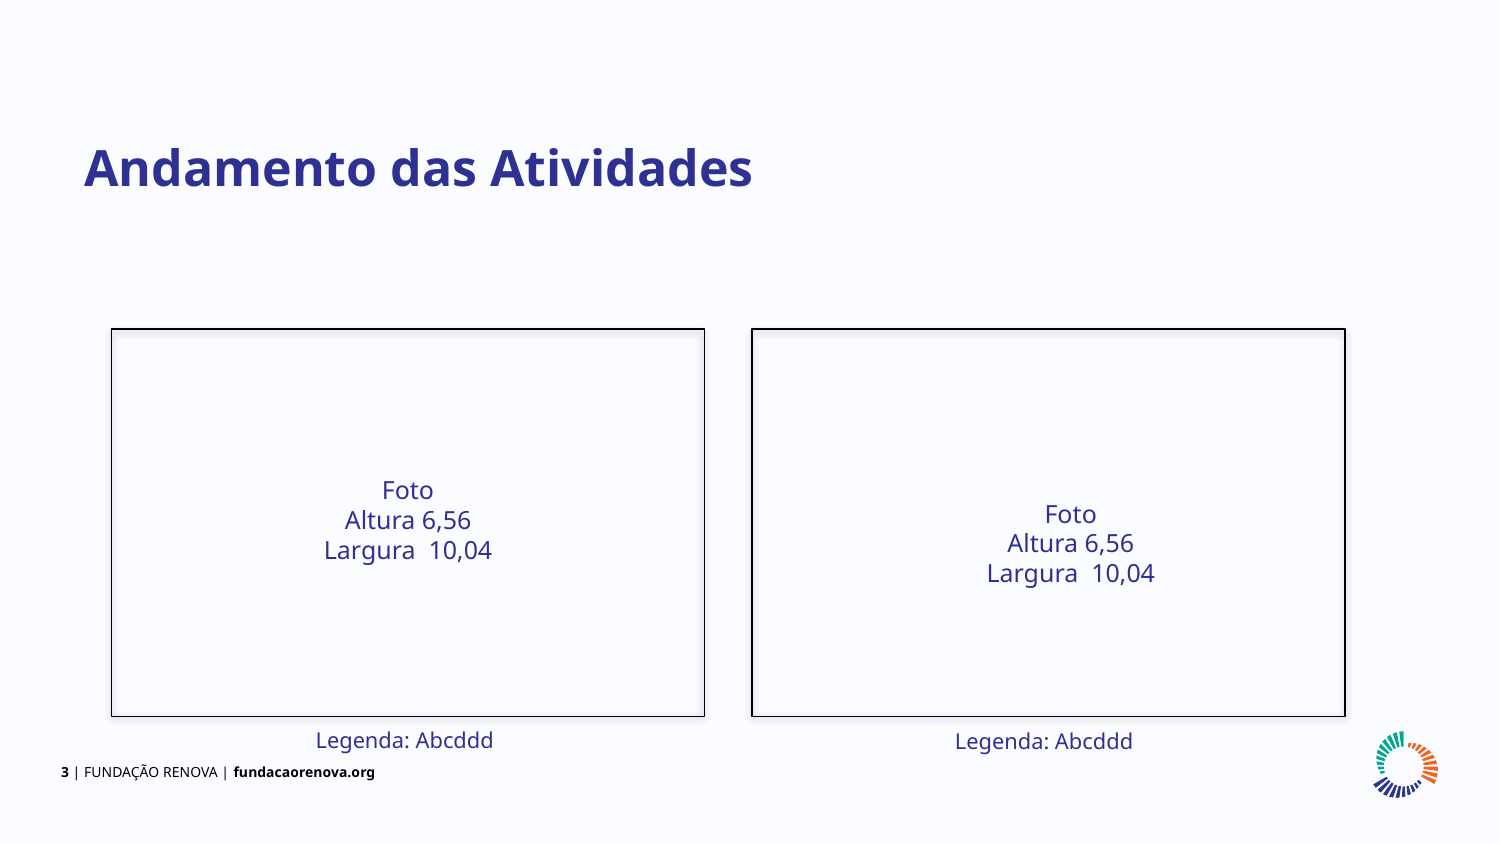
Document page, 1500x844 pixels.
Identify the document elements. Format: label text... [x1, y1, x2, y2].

text_box [111, 328, 705, 717]
text_box Legenda: Abcddd [940, 719, 1202, 796]
text_box Foto Altura 6,56 Largura 10,04 [209, 467, 607, 617]
text_box [751, 328, 1346, 717]
list Andamento das Atividades [64, 114, 1471, 211]
text_box Foto Altura 6,56 Largura 10,04 [872, 490, 1270, 641]
text_box Legenda: Abcddd [300, 719, 563, 796]
picture [1373, 731, 1438, 798]
